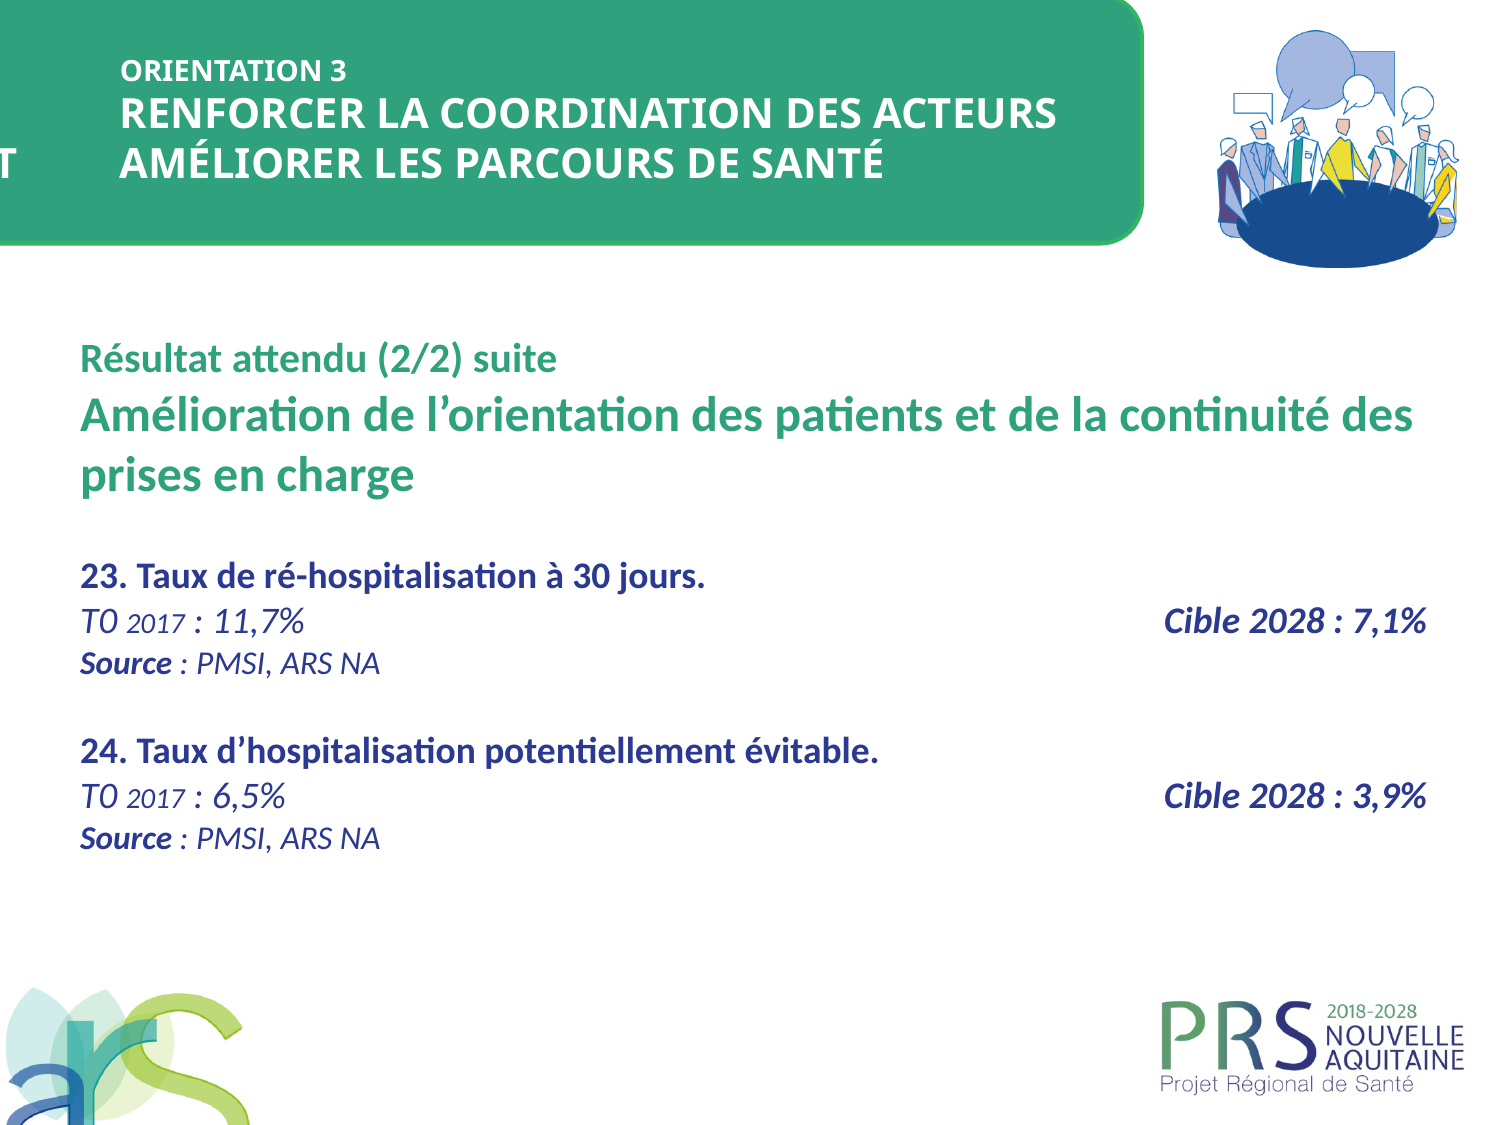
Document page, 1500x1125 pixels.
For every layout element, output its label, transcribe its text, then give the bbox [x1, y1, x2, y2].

text_box ORIENTATION 3 Renforcer la coordination des acteurs et améliorer les parcours de santé [0, 25, 1113, 214]
picture [1217, 30, 1459, 255]
text_box Résultat attendu (2/2) suite Amélioration de l’orientation des patients et de la continuité des prises en charge 23. Taux de ré-hospitalisation à 30 jours. T0 2017 : 11,7% Cible 2028 : 7,1% Source : PMSI, ARS NA 24. Taux d’hospitalisation potentiellement évitable. T0 2017 : 6,5% Cible 2028 : 3,9% Source : PMSI, ARS NA [65, 278, 1466, 864]
text_box [64, 255, 1468, 326]
picture [1155, 997, 1470, 1096]
text_box [0, 0, 1145, 246]
picture [5, 987, 250, 1125]
